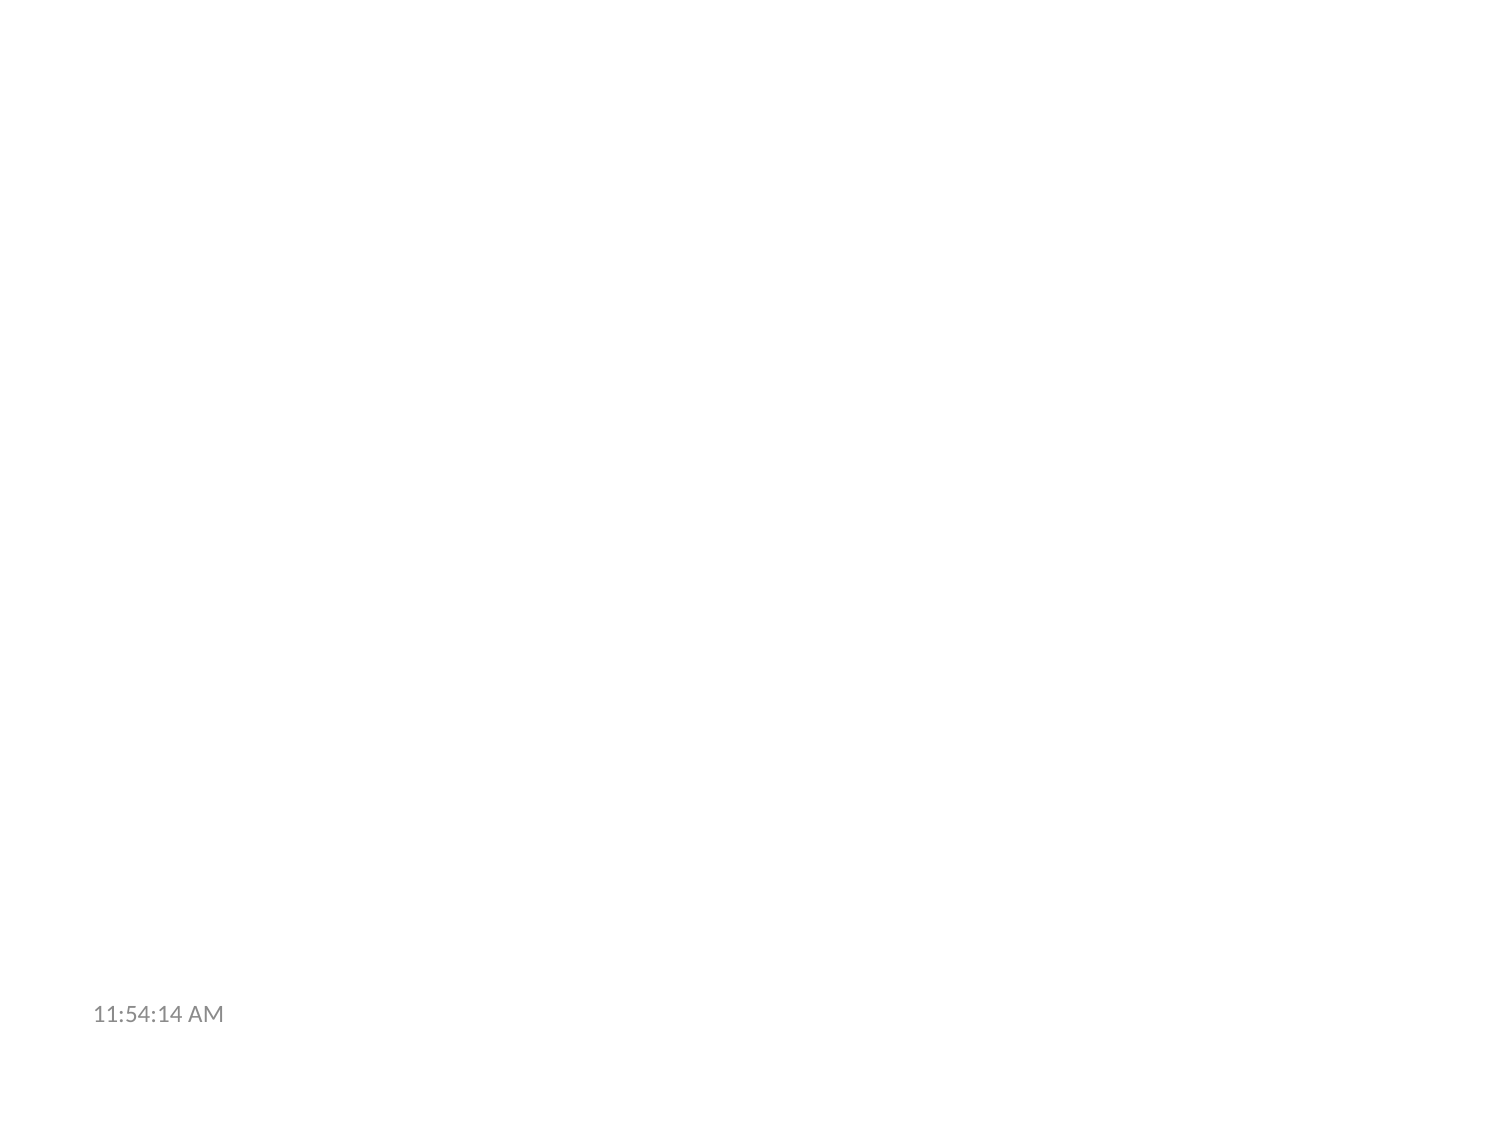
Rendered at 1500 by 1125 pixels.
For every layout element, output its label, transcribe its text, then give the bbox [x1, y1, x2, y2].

text_box 3:35:09 PM [77, 982, 428, 1043]
